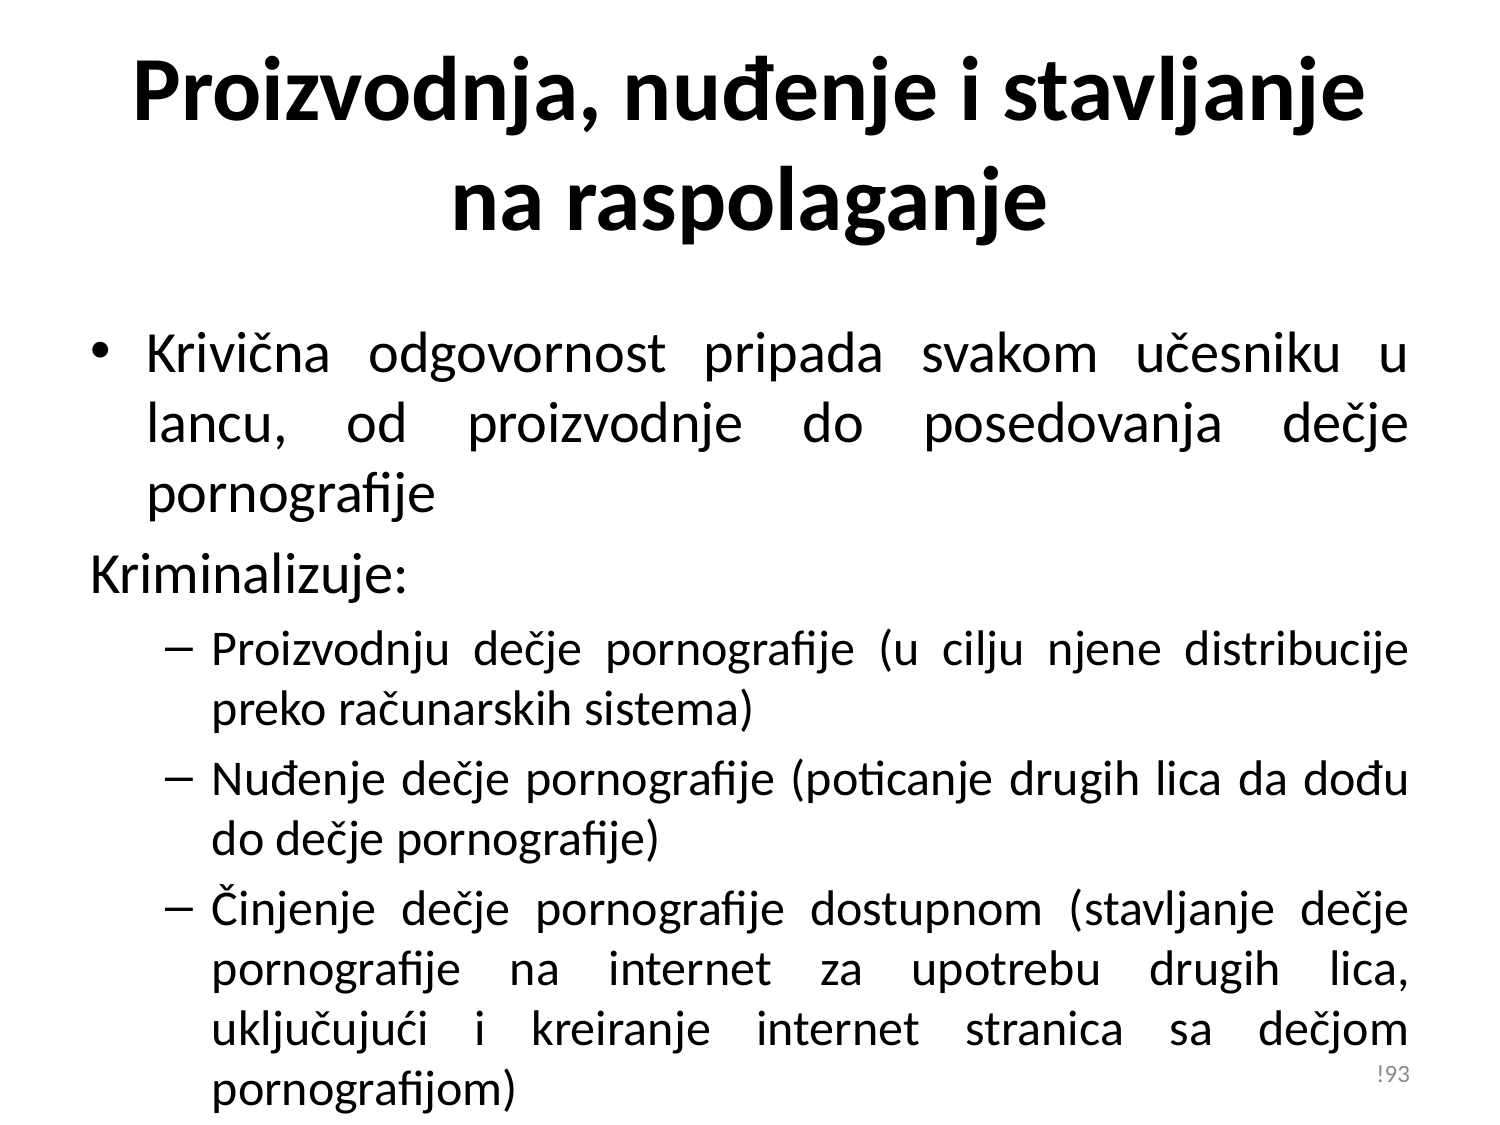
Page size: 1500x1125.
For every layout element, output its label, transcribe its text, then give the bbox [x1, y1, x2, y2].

list Krivična odgovornost pripada svakom učesniku u lancu, od proizvodnje do posedovanja dečje pornografije Kriminalizuje: Proizvodnju dečje pornografije (u cilju njene distribucije preko računarskih sistema) Nuđenje dečje pornografije (poticanje drugih lica da dođu do dečje pornografije) Činjenje dečje pornografije dostupnom (stavljanje dečje pornografije na internet za upotrebu drugih lica, uključujući i kreiranje internet stranica sa dečjom pornografijom) [74, 306, 1426, 1050]
title Proizvodnja, nuđenje i stavljanje na raspolaganje [74, 44, 1426, 233]
slide_number !93 [1074, 1042, 1425, 1103]
